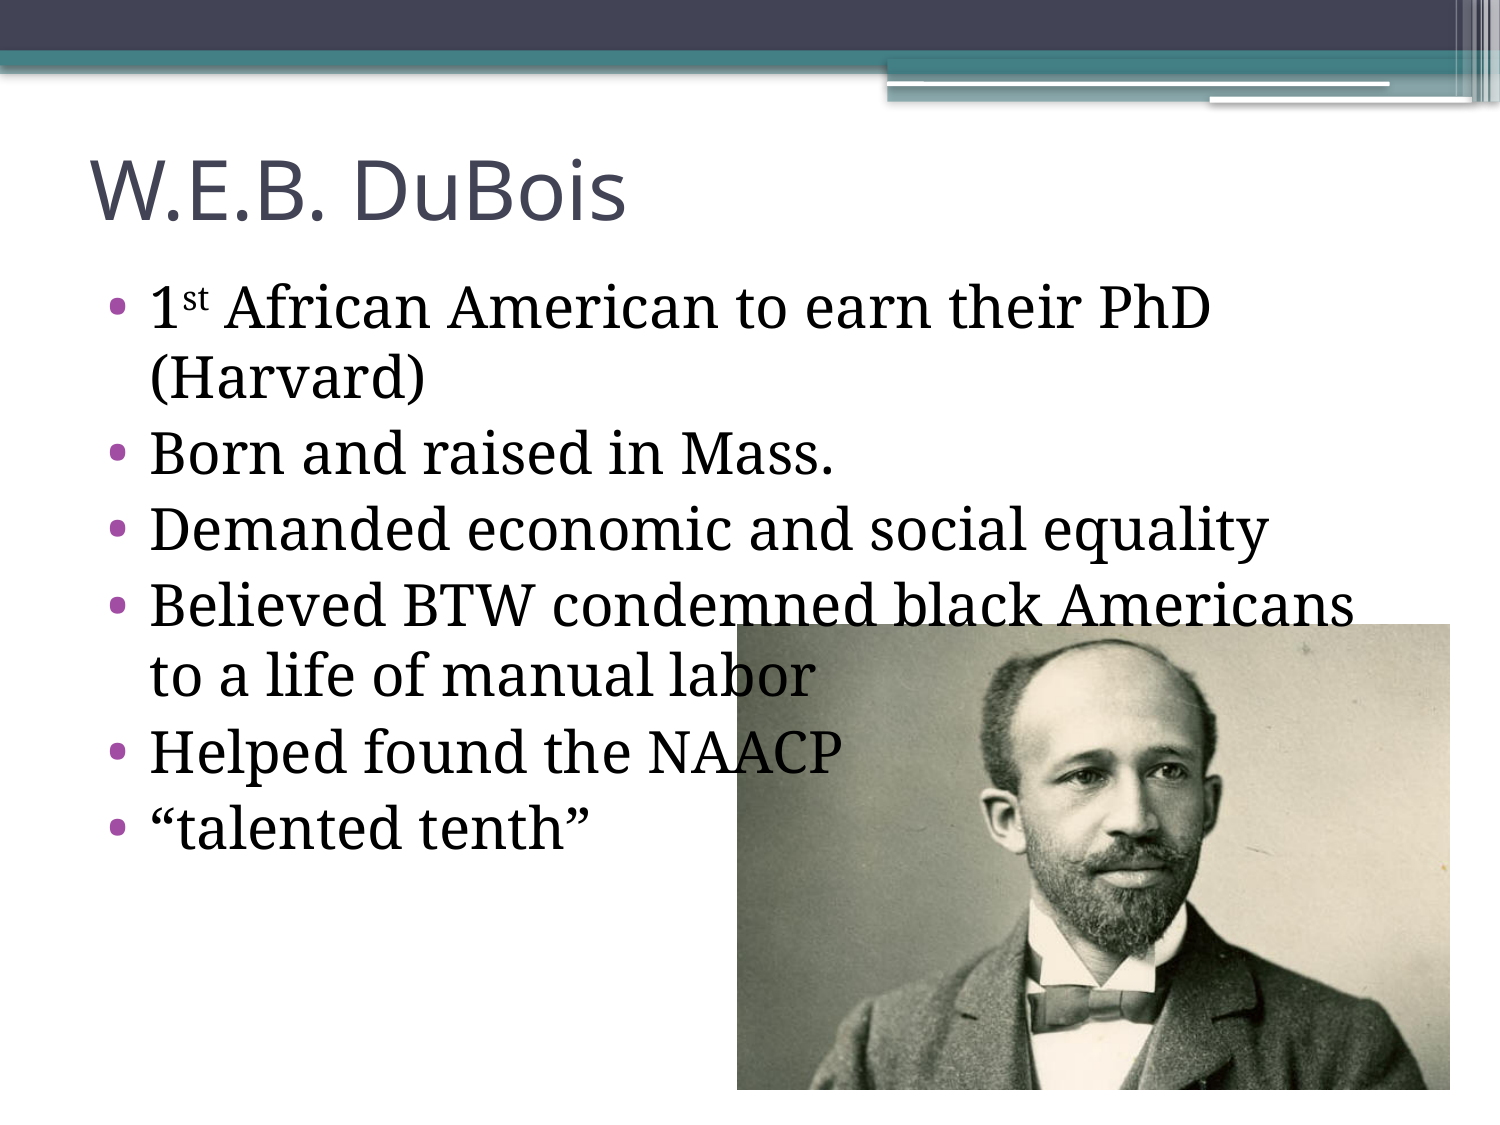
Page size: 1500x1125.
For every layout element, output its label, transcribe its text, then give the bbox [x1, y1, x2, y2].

title W.E.B. DuBois [75, 99, 1425, 262]
picture [737, 624, 1450, 1091]
list 1st African American to earn their PhD (Harvard) Born and raised in Mass. Demanded economic and social equality Believed BTW condemned black Americans to a life of manual labor Helped found the NAACP “talented tenth” [75, 262, 1425, 1079]
